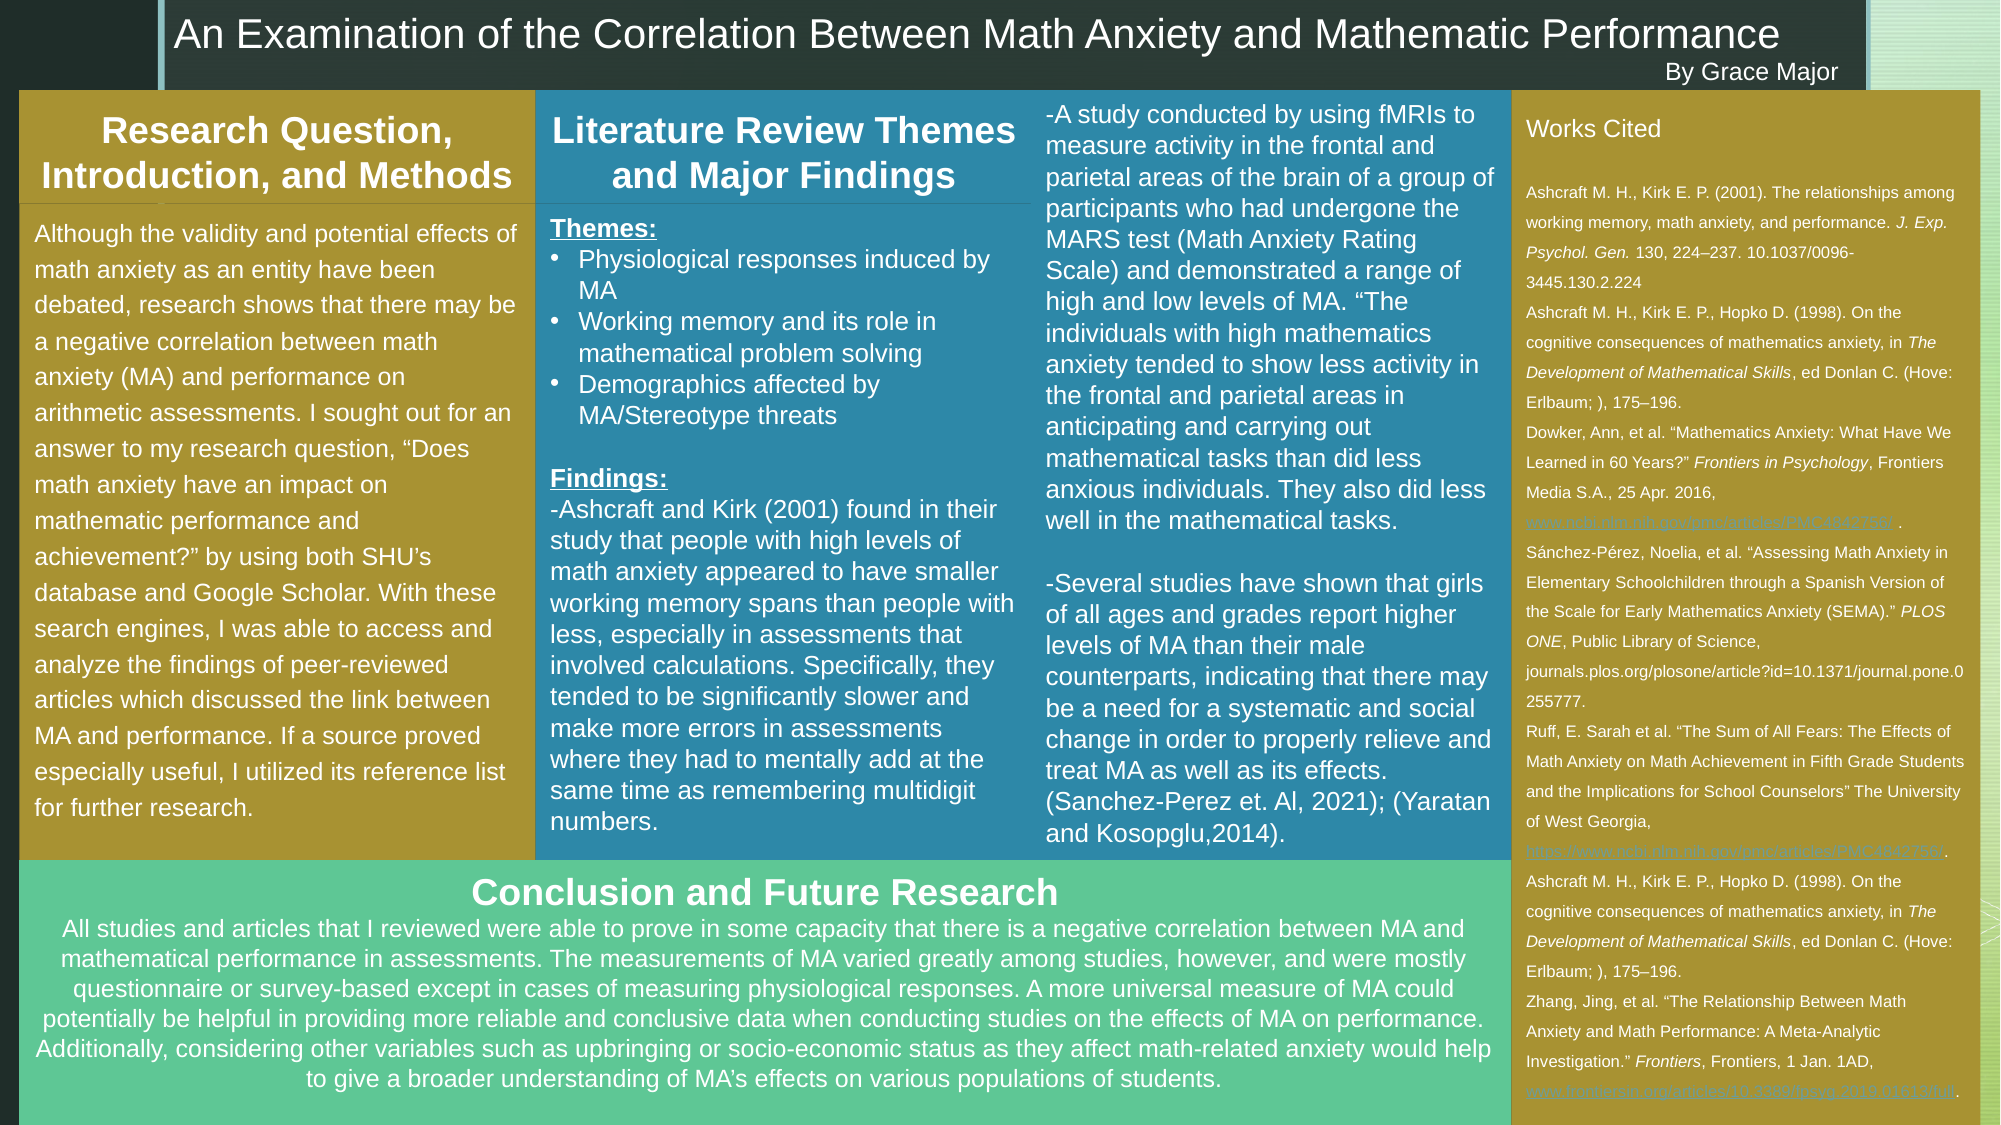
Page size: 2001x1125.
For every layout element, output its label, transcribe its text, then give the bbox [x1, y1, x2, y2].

list Although the validity and potential effects of math anxiety as an entity have been debated, research shows that there may be a negative correlation between math anxiety (MA) and performance on arithmetic assessments. I sought out for an answer to my research question, “Does math anxiety have an impact on mathematic performance and achievement?” by using both SHU’s database and Google Scholar. With these search engines, I was able to access and analyze the findings of peer-reviewed articles which discussed the link between MA and performance. If a source proved especially useful, I utilized its reference list for further research. [19, 203, 535, 860]
text_box -A study conducted by using fMRIs to measure activity in the frontal and parietal areas of the brain of a group of participants who had undergone the MARS test (Math Anxiety Rating Scale) and demonstrated a range of high and low levels of MA. “The individuals with high mathematics anxiety tended to show less activity in the frontal and parietal areas in anticipating and carrying out mathematical tasks than did less anxious individuals. They also did less well in the mathematical tasks. -Several studies have shown that girls of all ages and grades report higher levels of MA than their male counterparts, indicating that there may be a need for a systematic and social change in order to properly relieve and treat MA as well as its effects. (Sanchez-Perez et. Al, 2021); (Yaratan and Kosopglu,2014). [1030, 90, 1511, 860]
picture [1871, 0, 2001, 1125]
list Research Question, Introduction, and Methods [19, 90, 535, 203]
text_box Themes: Physiological responses induced by MA Working memory and its role in mathematical problem solving Demographics affected by MA/Stereotype threats Findings: -Ashcraft and Kirk (2001) found in their study that people with high levels of math anxiety appeared to have smaller working memory spans than people with less, especially in assessments that involved calculations. Specifically, they tended to be significantly slower and make more errors in assessments where they had to mentally add at the same time as remembering multidigit numbers. [535, 203, 1030, 860]
text_box By Grace Major [1650, 47, 1915, 90]
title An Examination of the Correlation Between Math Anxiety and Mathematic Performance [44, 4, 1808, 90]
text_box Conclusion and Future Research All studies and articles that I reviewed were able to prove in some capacity that there is a negative correlation between MA and mathematical performance in assessments. The measurements of MA varied greatly among studies, however, and were mostly questionnaire or survey-based except in cases of measuring physiological responses. A more universal measure of MA could potentially be helpful in providing more reliable and conclusive data when conducting studies on the effects of MA on performance. Additionally, considering other variables such as upbringing or socio-economic status as they affect math-related anxiety would help to give a broader understanding of MA’s effects on various populations of students. [19, 860, 1511, 1125]
text_box Works Cited Ashcraft M. H., Kirk E. P. (2001). The relationships among working memory, math anxiety, and performance. J. Exp. Psychol. Gen. 130, 224–237. 10.1037/0096-3445.130.2.224 Ashcraft M. H., Kirk E. P., Hopko D. (1998). On the cognitive consequences of mathematics anxiety, in The Development of Mathematical Skills, ed Donlan C. (Hove: Erlbaum; ), 175–196. Dowker, Ann, et al. “Mathematics Anxiety: What Have We Learned in 60 Years?” Frontiers in Psychology, Frontiers Media S.A., 25 Apr. 2016, www.ncbi.nlm.nih.gov/pmc/articles/PMC4842756/ . Sánchez-Pérez, Noelia, et al. “Assessing Math Anxiety in Elementary Schoolchildren through a Spanish Version of the Scale for Early Mathematics Anxiety (SEMA).” PLOS ONE, Public Library of Science, journals.plos.org/plosone/article?id=10.1371/journal.pone.0255777. Ruff, E. Sarah et al. “The Sum of All Fears: The Effects of Math Anxiety on Math Achievement in Fifth Grade Students and the Implications for School Counselors” The University of West Georgia, https://www.ncbi.nlm.nih.gov/pmc/articles/PMC4842756/. Ashcraft M. H., Kirk E. P., Hopko D. (1998). On the cognitive consequences of mathematics anxiety, in The Development of Mathematical Skills, ed Donlan C. (Hove: Erlbaum; ), 175–196. Zhang, Jing, et al. “The Relationship Between Math Anxiety and Math Performance: A Meta-Analytic Investigation.” Frontiers, Frontiers, 1 Jan. 1AD, www.frontiersin.org/articles/10.3389/fpsyg.2019.01613/full. [1511, 90, 1981, 1125]
list Literature Review Themes and Major Findings [535, 90, 1030, 203]
